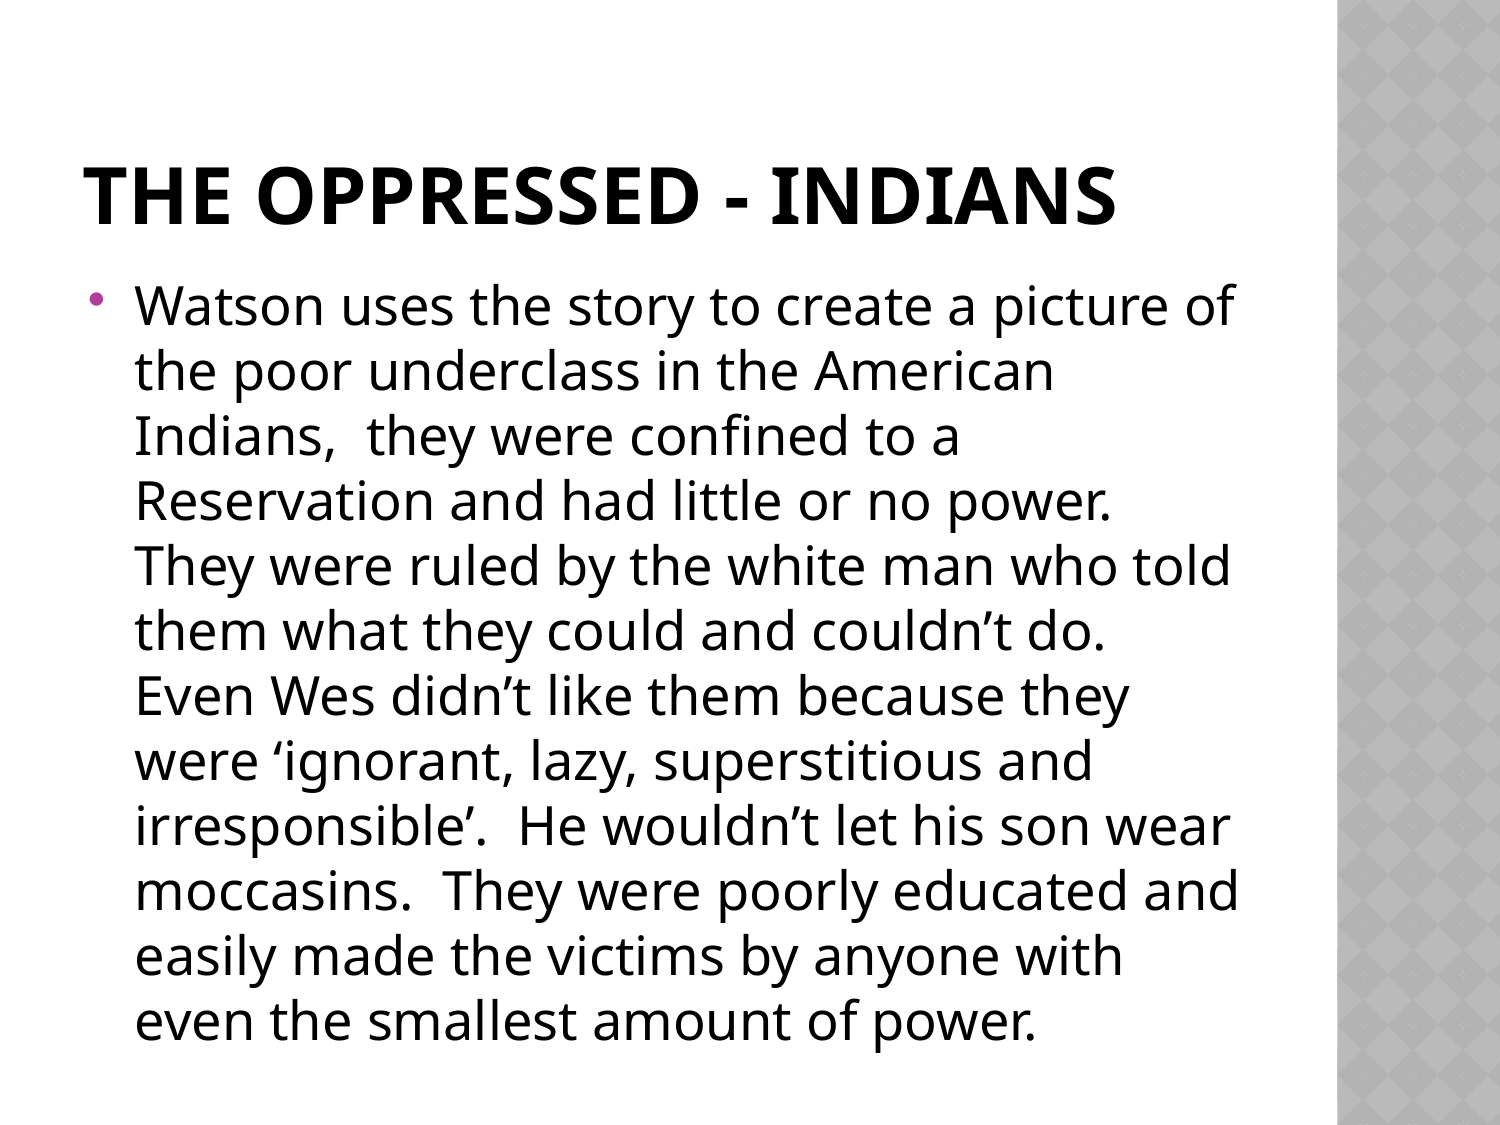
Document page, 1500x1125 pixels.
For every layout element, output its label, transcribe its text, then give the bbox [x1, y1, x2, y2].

list Watson uses the story to create a picture of the poor underclass in the American Indians, they were confined to a Reservation and had little or no power. They were ruled by the white man who told them what they could and couldn’t do. Even Wes didn’t like them because they were ‘ignorant, lazy, superstitious and irresponsible’. He wouldn’t let his son wear moccasins. They were poorly educated and easily made the victims by anyone with even the smallest amount of power. [75, 264, 1263, 1059]
title The oppressed - Indians [75, 52, 1263, 240]
